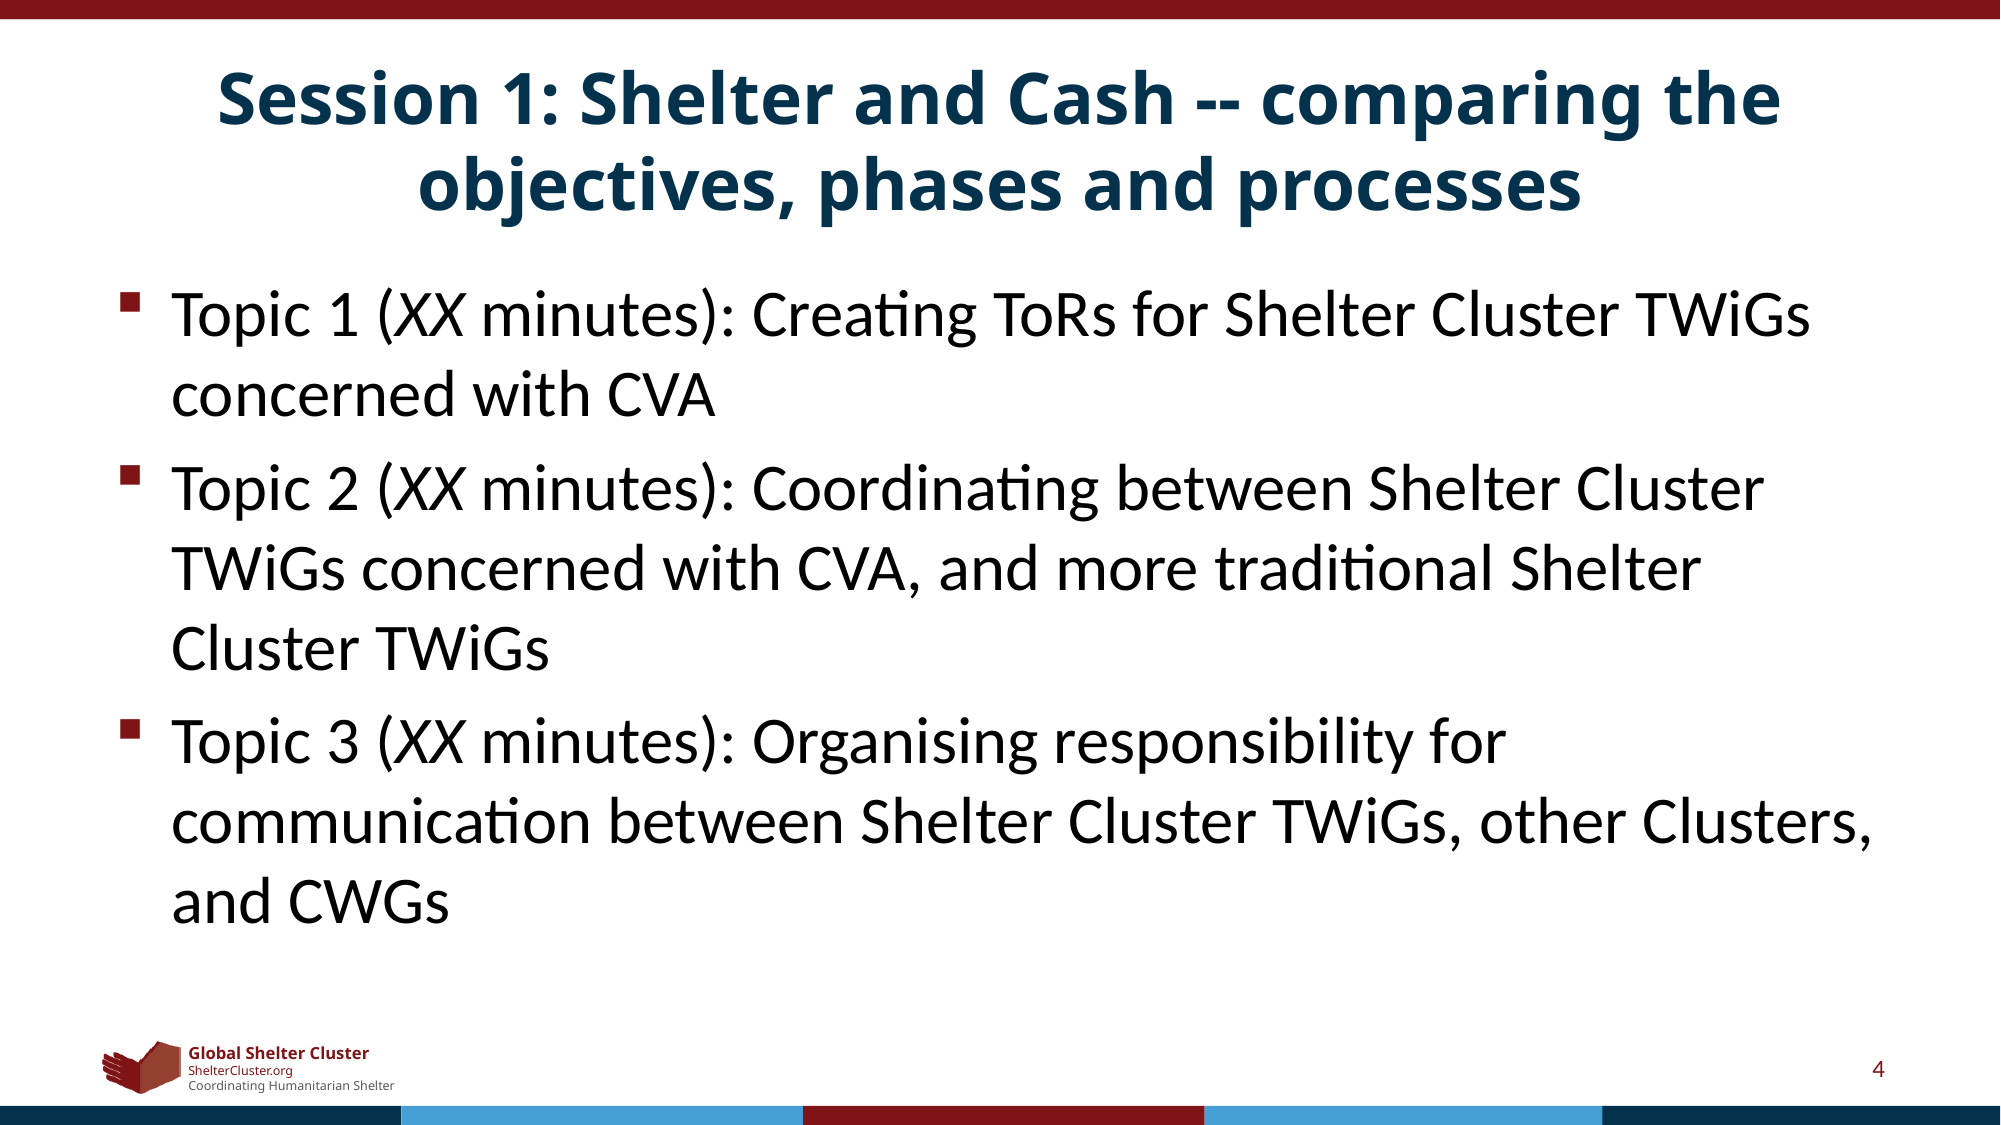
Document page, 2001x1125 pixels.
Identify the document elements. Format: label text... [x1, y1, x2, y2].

picture [102, 1041, 181, 1094]
title Session 1: Shelter and Cash -- comparing the objectives, phases and processes [99, 45, 1900, 233]
list Topic 1 (XX minutes): Creating ToRs for Shelter Cluster TWiGs concerned with CVA Topic 2 (XX minutes): Coordinating between Shelter Cluster TWiGs concerned with CVA, and more traditional Shelter Cluster TWiGs Topic 3 (XX minutes): Organising responsibility for communication between Shelter Cluster TWiGs, other Clusters, and CWGs [99, 262, 1900, 1005]
slide_number 4 [1433, 1037, 1900, 1098]
